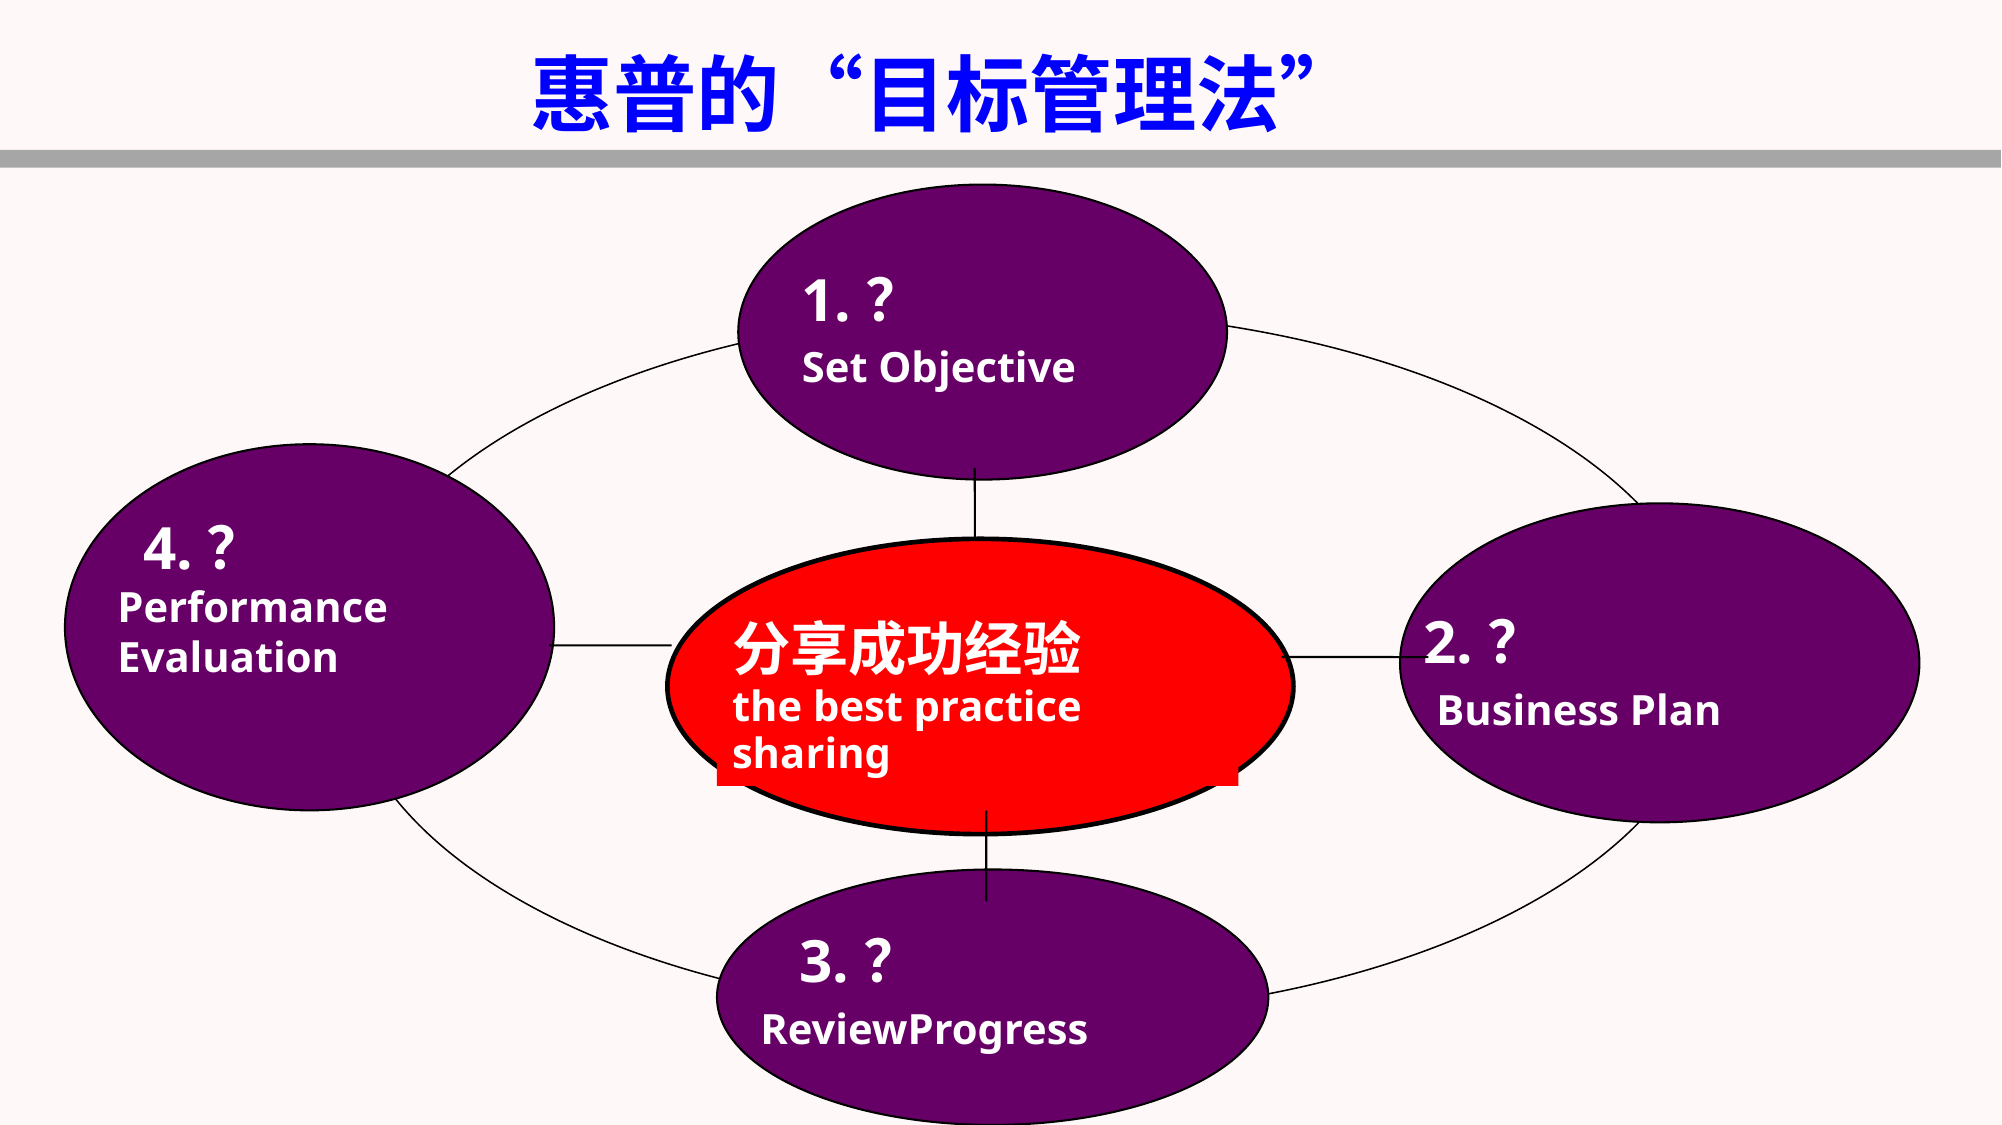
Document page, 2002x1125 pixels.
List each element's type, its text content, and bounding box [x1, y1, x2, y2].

text_box 1.？ Set Objective [748, 255, 1257, 401]
text_box [755, 1062, 1231, 1125]
text_box 分享成功经验 the best practice sharing [716, 609, 1239, 786]
text_box [774, 184, 1192, 255]
text_box [738, 290, 748, 374]
text_box [766, 401, 1199, 480]
text_box [793, 538, 1294, 770]
text_box [749, 786, 1212, 835]
text_box 惠普的“目标管理法” [355, 35, 1538, 141]
text_box [129, 444, 490, 503]
text_box [1423, 503, 1920, 823]
text_box 2.？ Business Plan [1382, 597, 1737, 743]
text_box [716, 955, 732, 1039]
text_box [975, 330, 1640, 994]
text_box [64, 530, 540, 811]
text_box [395, 689, 986, 979]
text_box [667, 689, 716, 766]
text_box 3.？ ReviewProgress [732, 916, 1252, 1062]
text_box [448, 343, 974, 567]
text_box 4.？ Performance Evaluation [102, 503, 793, 689]
text_box [1252, 953, 1269, 1041]
text_box [779, 869, 1206, 916]
